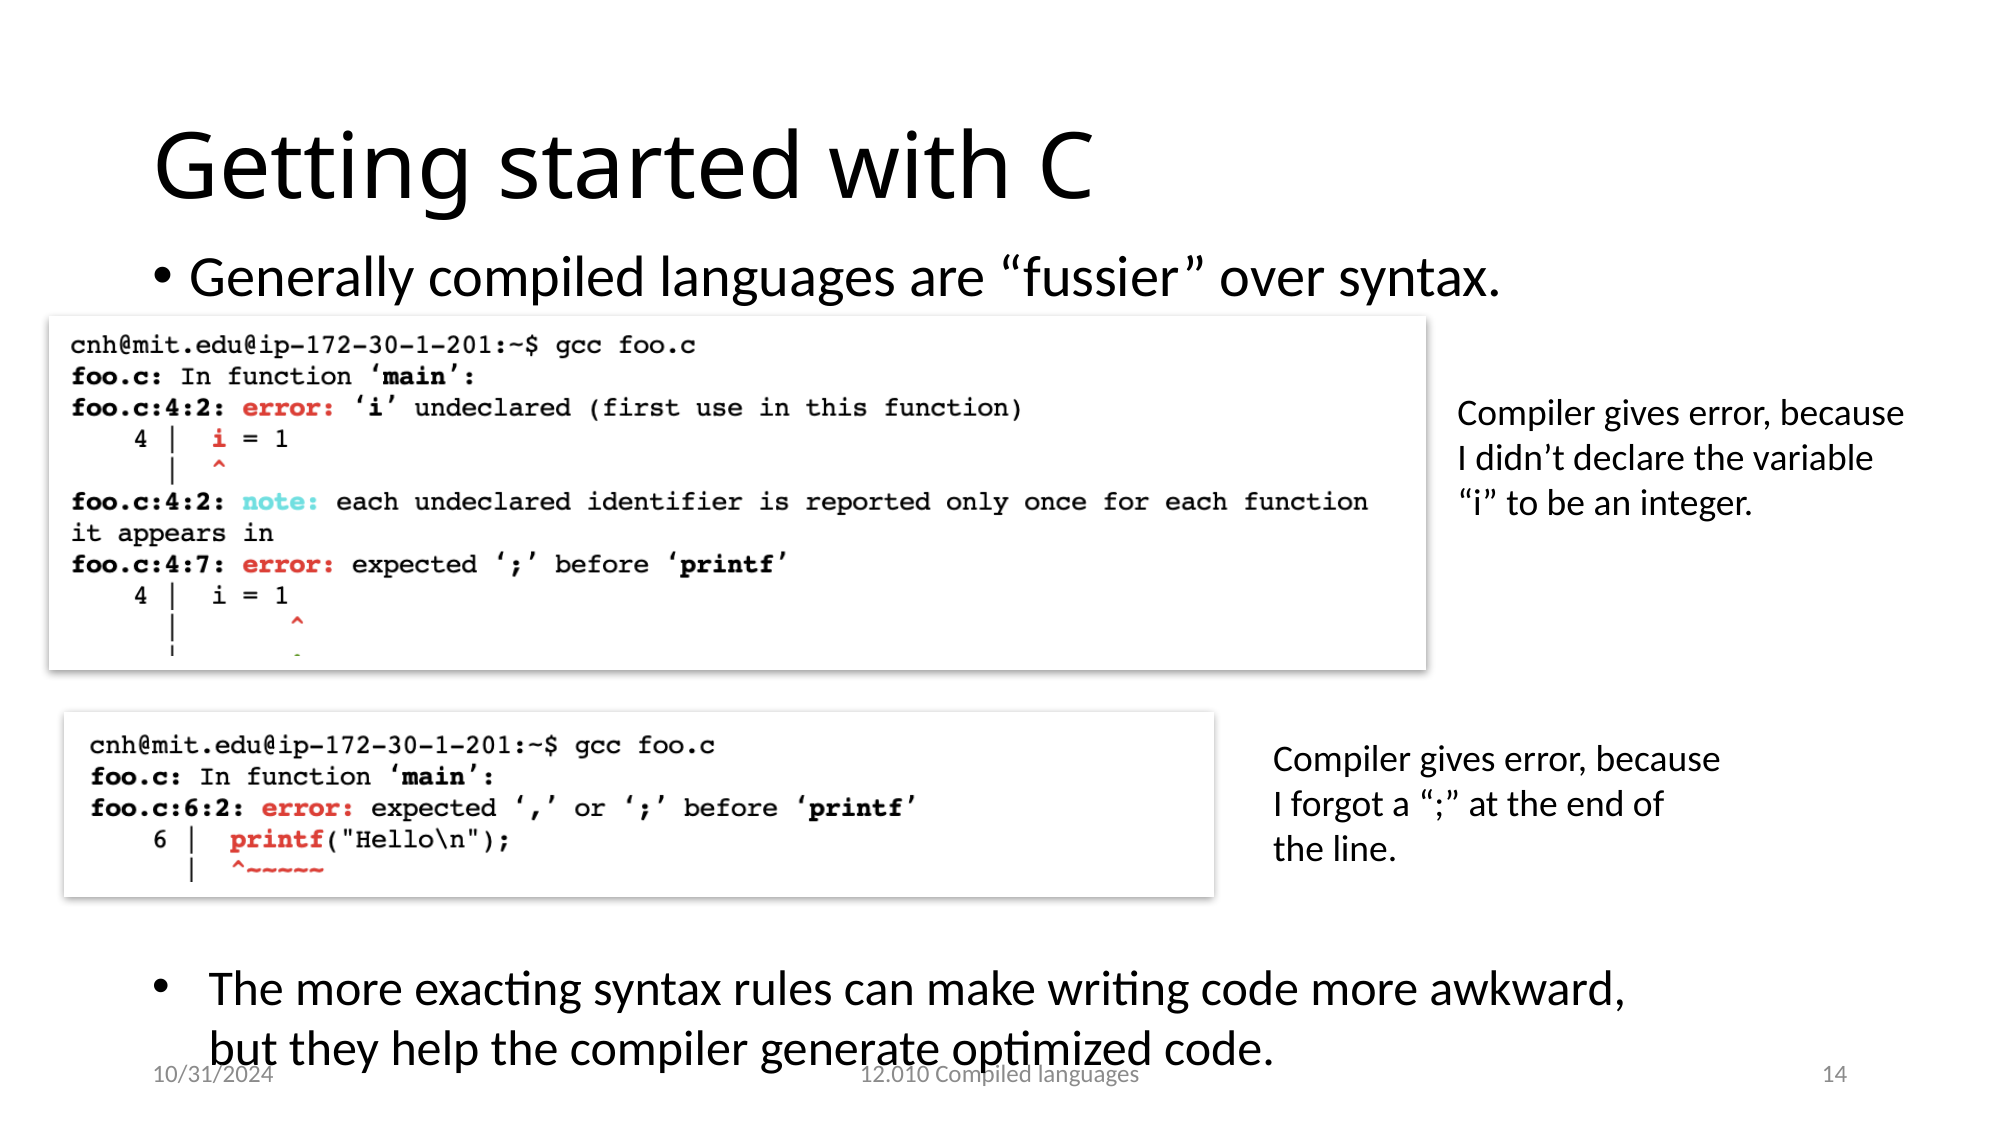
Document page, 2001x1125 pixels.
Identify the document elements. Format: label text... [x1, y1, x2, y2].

text_box The more exacting syntax rules can make writing code more awkward, but they help the compiler generate optimized code. [137, 947, 1682, 1083]
text_box Compiler gives error, because I didn’t declare the variable “i” to be an integer. [1442, 380, 1922, 531]
slide_number 14 [1412, 1042, 1863, 1103]
list Generally compiled languages are “fussier” over syntax. [137, 238, 1863, 953]
title Getting started with C [137, 59, 1863, 238]
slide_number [137, 1042, 588, 1103]
picture [78, 726, 1200, 883]
footer 12.010 Compiled languages [662, 1042, 1338, 1103]
text_box Compiler gives error, because I forgot a “;” at the end of the line. [1258, 726, 1737, 876]
picture [63, 330, 1412, 656]
